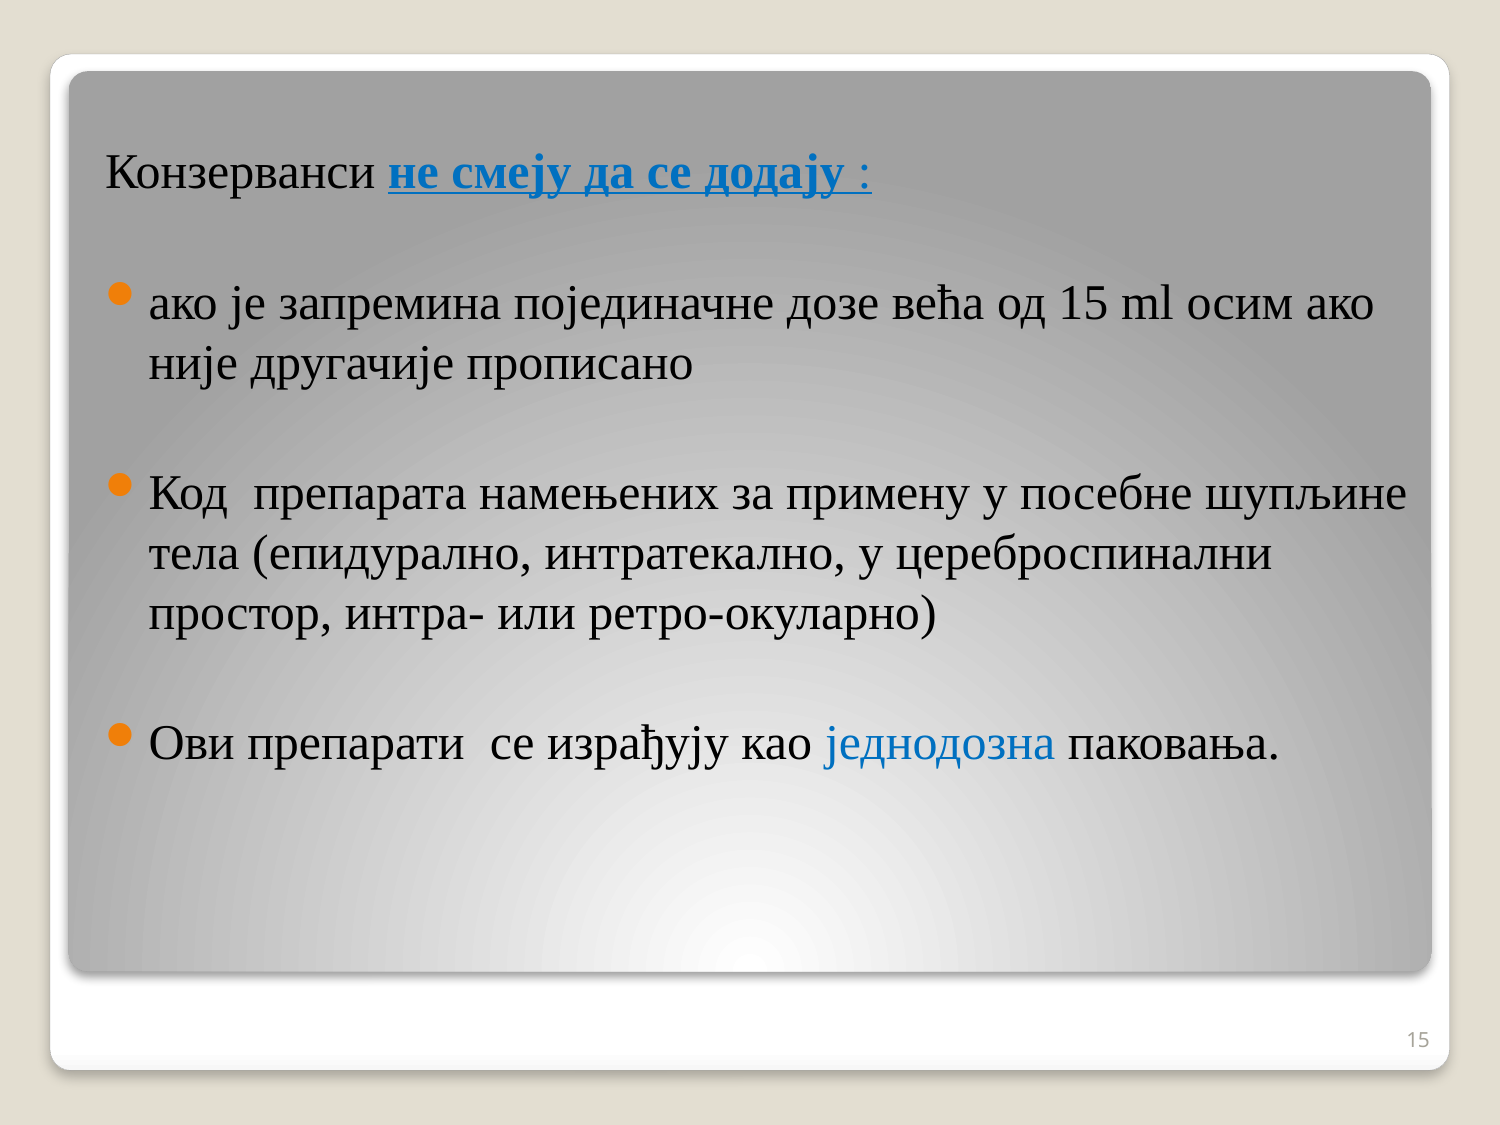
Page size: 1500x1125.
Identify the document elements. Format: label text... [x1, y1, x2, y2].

slide_number 15 [1369, 1002, 1445, 1063]
list Конзерванси не смеју да се додају : ако је запремина појединачне дозе већа од 15 ml осим ако није другачије прописано Код препарата намењених за примену у посебне шупљине тела (епидурално, интратекално, у цереброспинални простор, интра- или ретро-окуларно) Ови препарати се израђују као једнодозна паковања. [75, 58, 1434, 1063]
